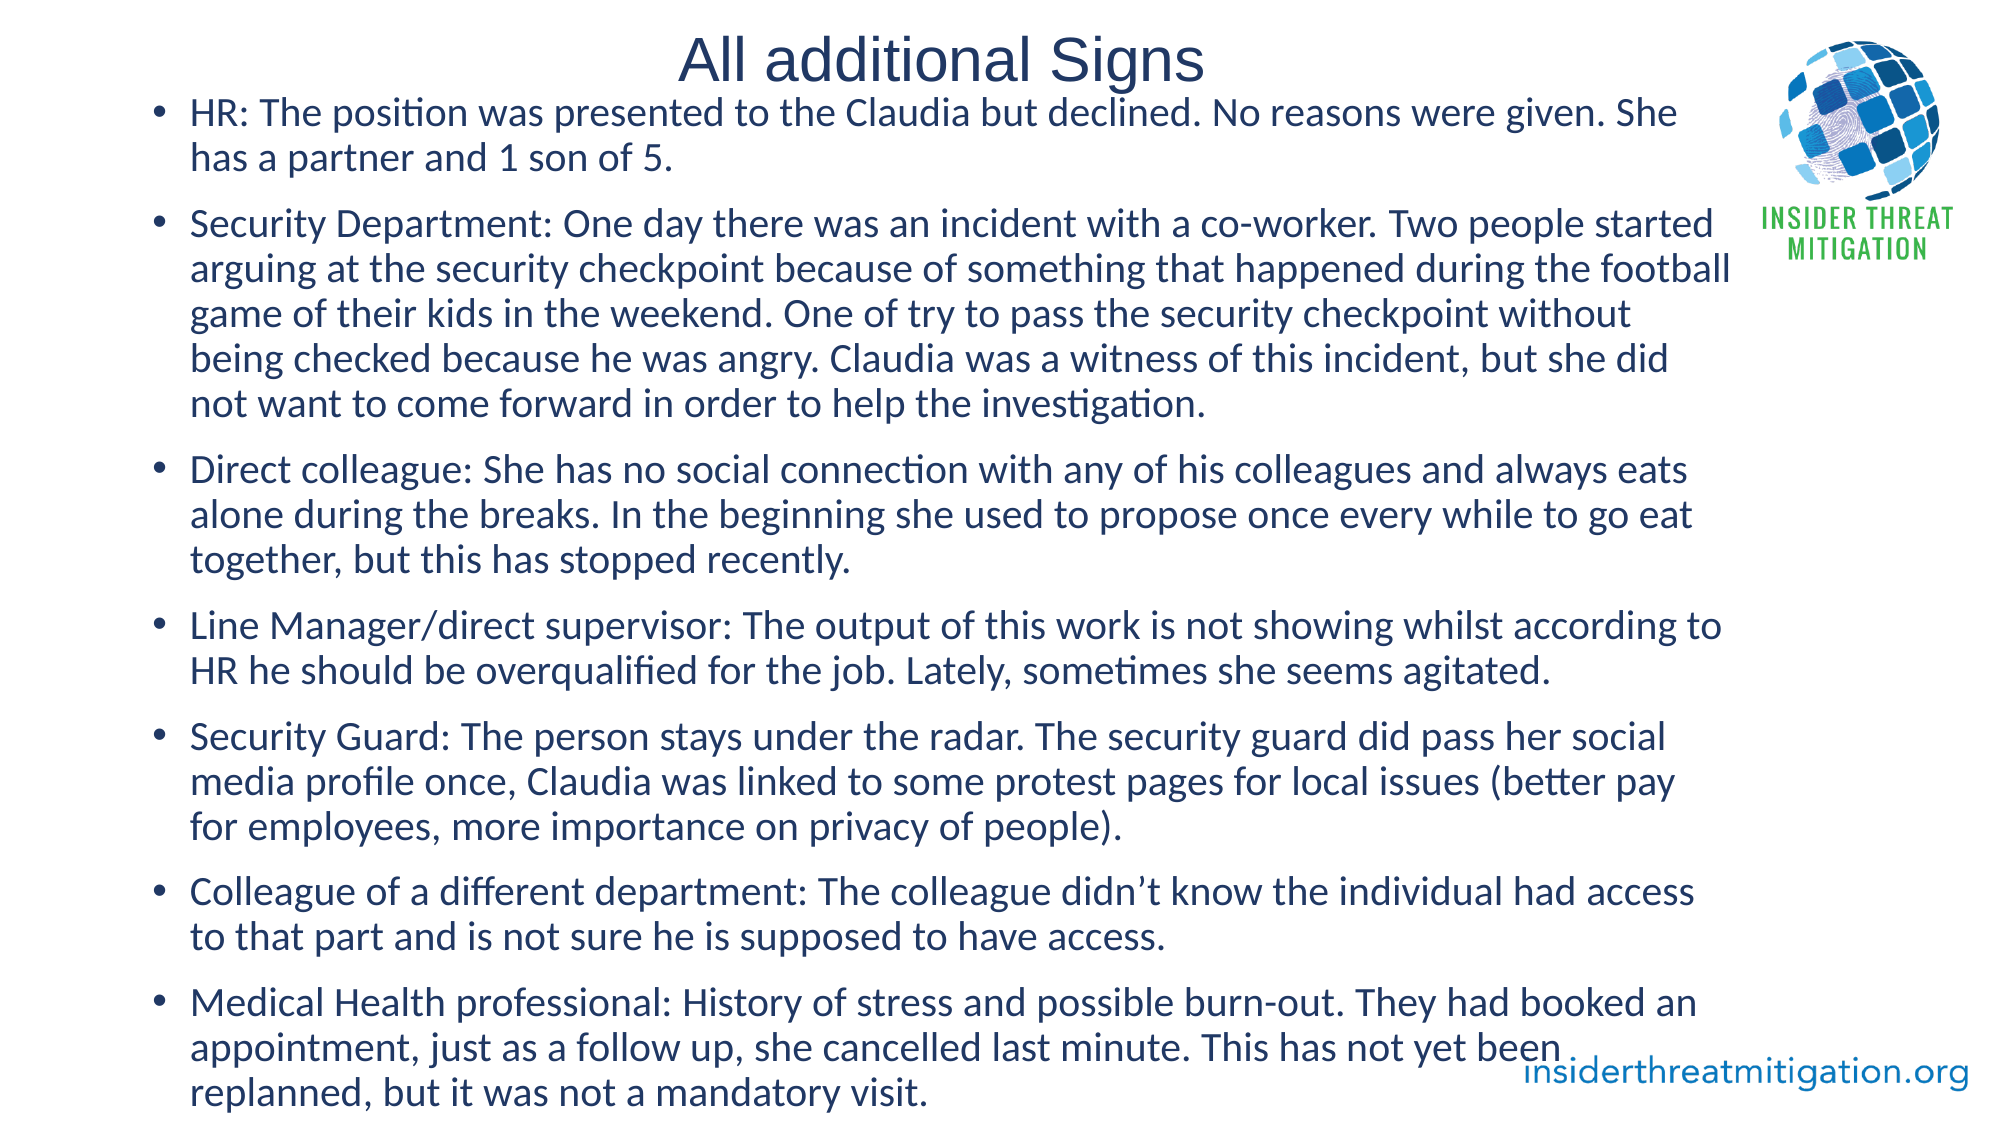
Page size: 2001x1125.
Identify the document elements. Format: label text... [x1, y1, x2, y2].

list HR: The position was presented to the Claudia but declined. No reasons were given. She has a partner and 1 son of 5. Security Department: One day there was an incident with a co-worker. Two people started arguing at the security checkpoint because of something that happened during the football game of their kids in the weekend. One of try to pass the security checkpoint without being checked because he was angry. Claudia was a witness of this incident, but she did not want to come forward in order to help the investigation. Direct colleague: She has no social connection with any of his colleagues and always eats alone during the breaks. In the beginning she used to propose once every while to go eat together, but this has stopped recently. Line Manager/direct supervisor: The output of this work is not showing whilst according to HR he should be overqualified for the job. Lately, sometimes she seems agitated. Security Guard: The person stays under the radar. The security guard did pass her social media profile once, Claudia was linked to some protest pages for local issues (better pay for employees, more importance on privacy of people). Colleague of a different department: The colleague didn’t know the individual had access to that part and is not sure he is supposed to have access. Medical Health professional: History of stress and possible burn-out. They had booked an appointment, just as a follow up, she cancelled last minute. This has not yet been replanned, but it was not a mandatory visit. [137, 83, 1748, 1007]
title All additional Signs [137, 0, 1748, 83]
picture [1478, 994, 2000, 1125]
picture [1758, 20, 1968, 281]
